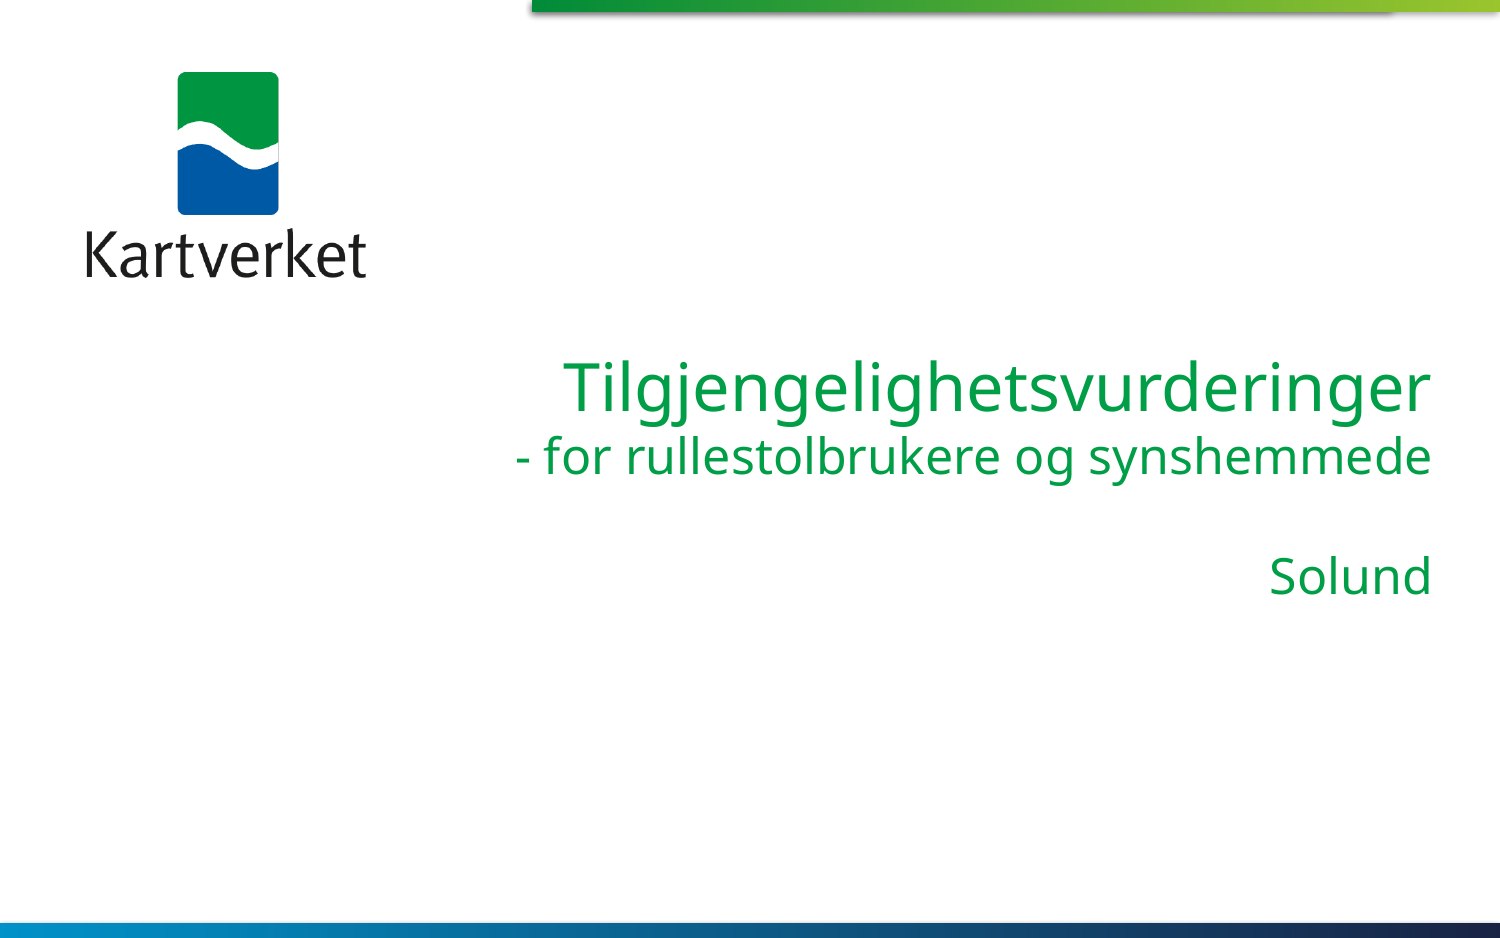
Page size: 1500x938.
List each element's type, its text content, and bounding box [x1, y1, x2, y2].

text_box Tilgjengelighetsvurderinger - for rullestolbrukere og synshemmede Solund [66, 337, 1449, 613]
